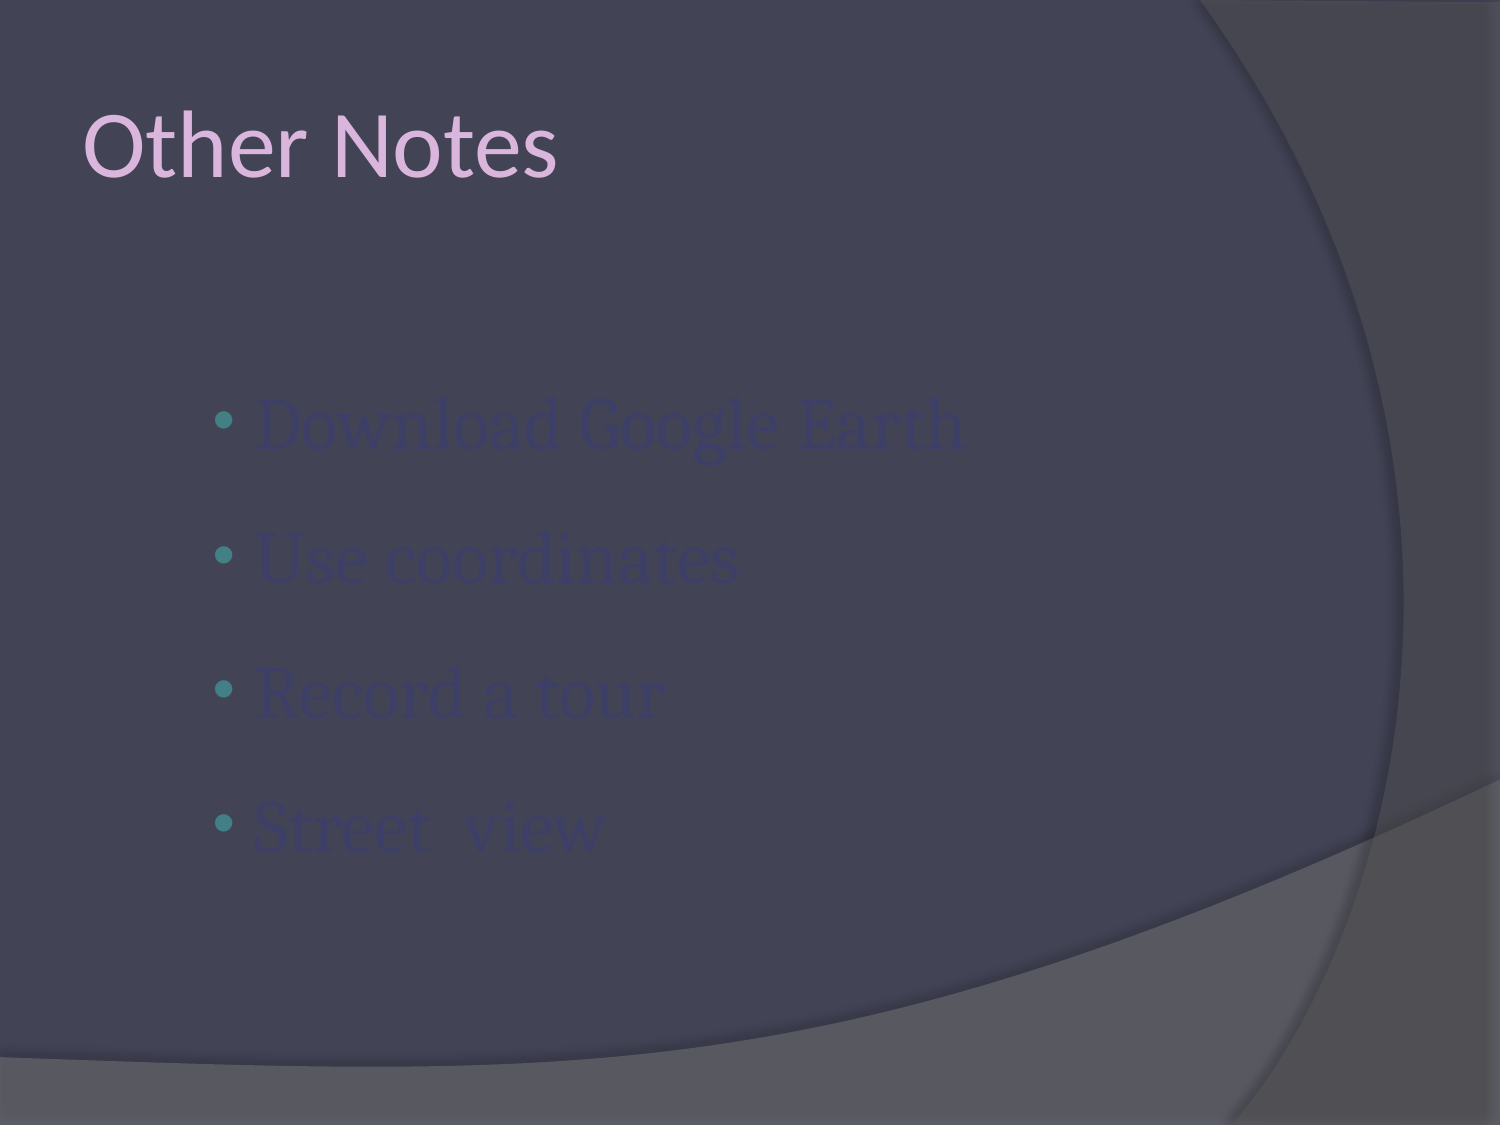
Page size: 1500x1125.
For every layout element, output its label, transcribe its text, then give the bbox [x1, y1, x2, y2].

list Download Google Earth Use coordinates Record a tour Street view [75, 262, 1300, 1063]
title Other Notes [75, 45, 1300, 233]
